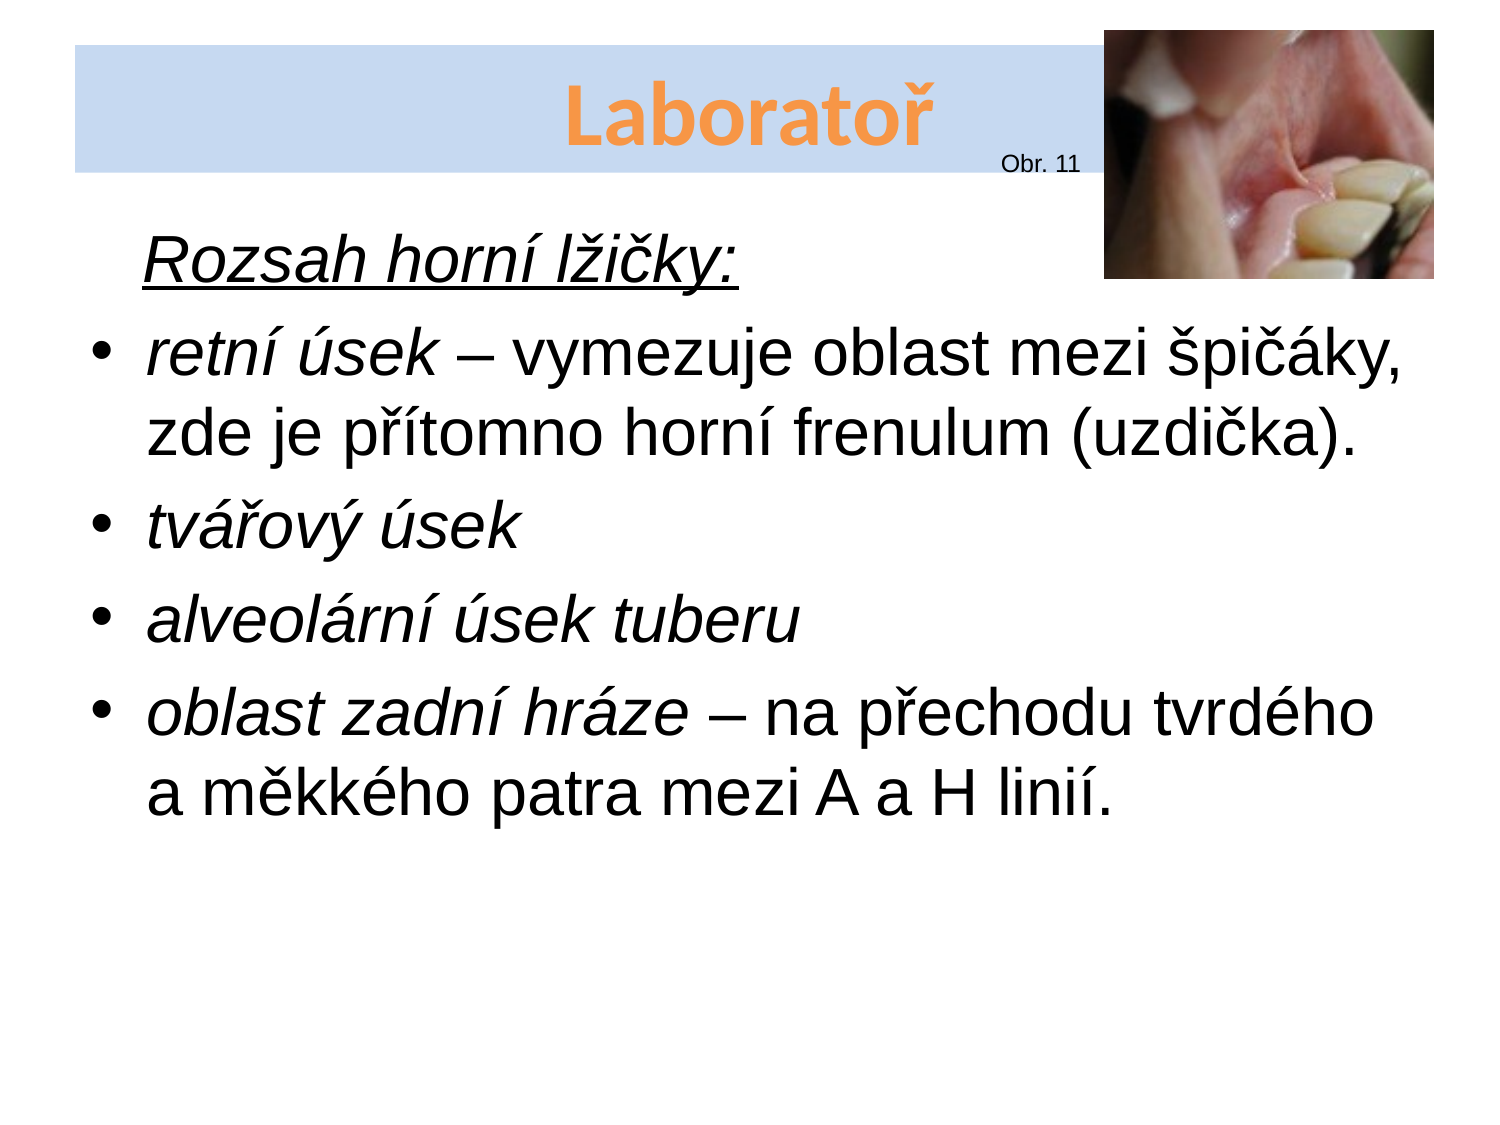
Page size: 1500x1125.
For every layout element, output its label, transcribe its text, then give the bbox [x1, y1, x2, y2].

picture [1104, 30, 1434, 280]
list Rozsah horní lžičky: retní úsek – vymezuje oblast mezi špičáky, zde je přítomno horní frenulum (uzdička). tvářový úsek alveolární úsek tuberu oblast zadní hráze – na přechodu tvrdého a měkkého patra mezi A a H linií. [74, 207, 1426, 1006]
title Laboratoř [74, 44, 1099, 173]
text_box Obr. 11 [986, 140, 1099, 186]
